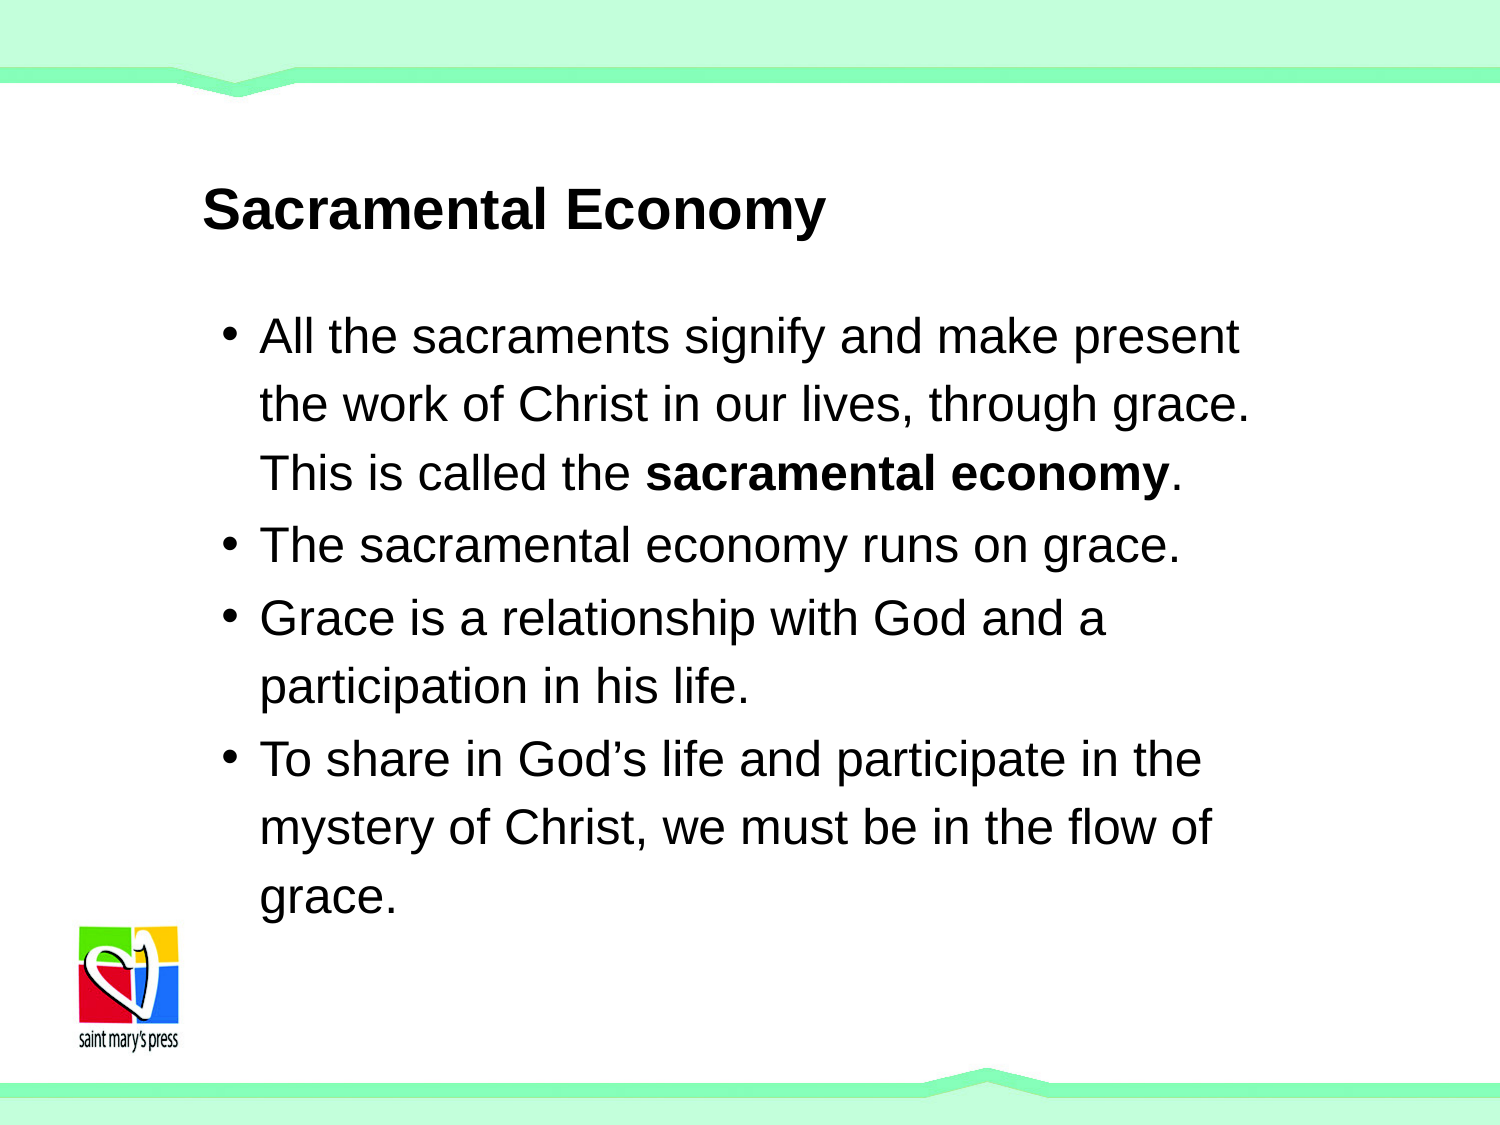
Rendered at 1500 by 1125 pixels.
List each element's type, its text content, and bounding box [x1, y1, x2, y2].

list All the sacraments signify and make present the work of Christ in our lives, through grace. This is called the sacramental economy. The sacramental economy runs on grace. Grace is a relationship with God and a participation in his life. To share in God’s life and participate in the mystery of Christ, we must be in the flow of grace. [206, 287, 1294, 1005]
title Sacramental Economy [187, 162, 900, 250]
picture [0, 0, 1500, 1125]
